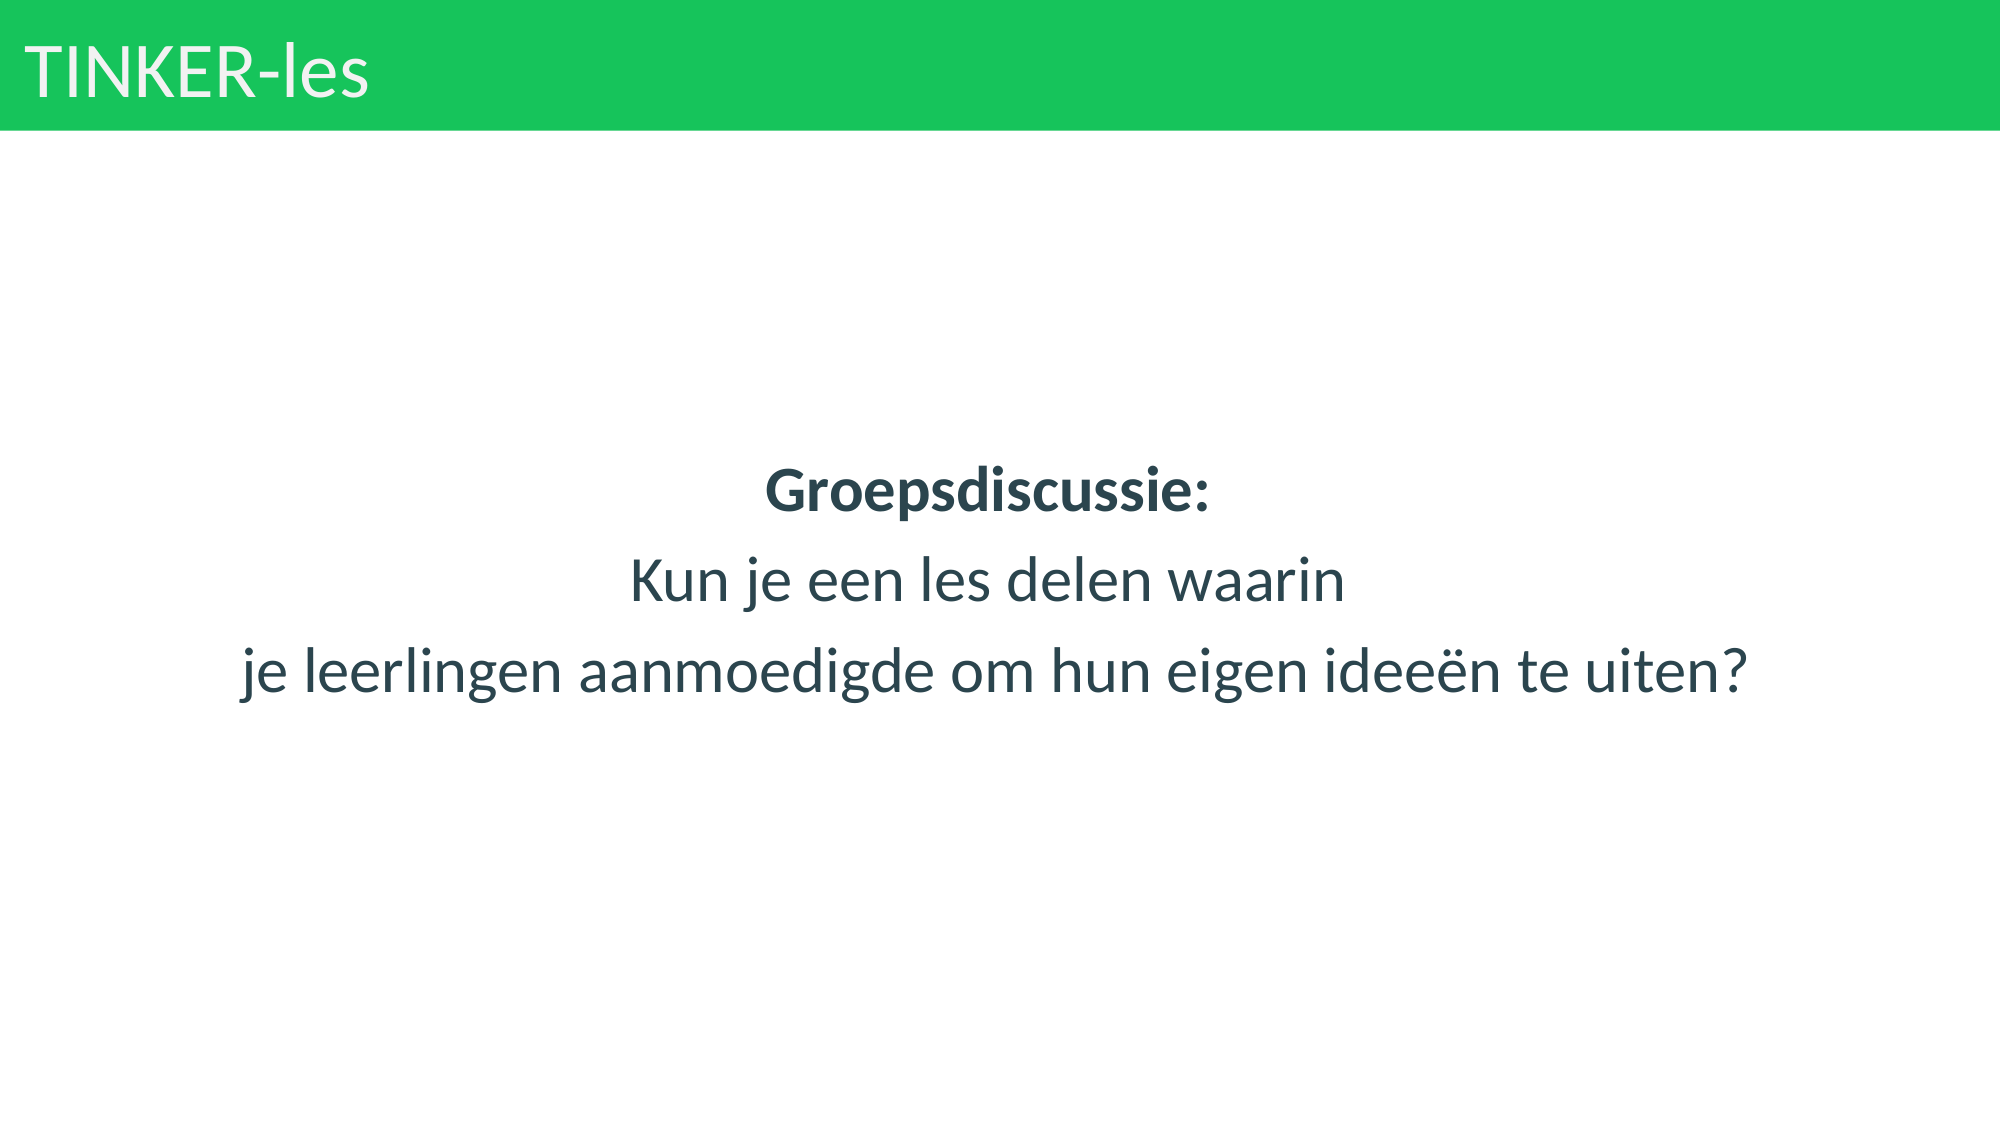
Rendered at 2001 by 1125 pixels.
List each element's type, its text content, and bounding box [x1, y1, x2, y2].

title TINKER-les [16, 13, 1976, 131]
list Groepsdiscussie: Kun je een les delen waarin je leerlingen aanmoedigde om hun eigen ideeën te uiten? [16, 144, 1976, 1108]
